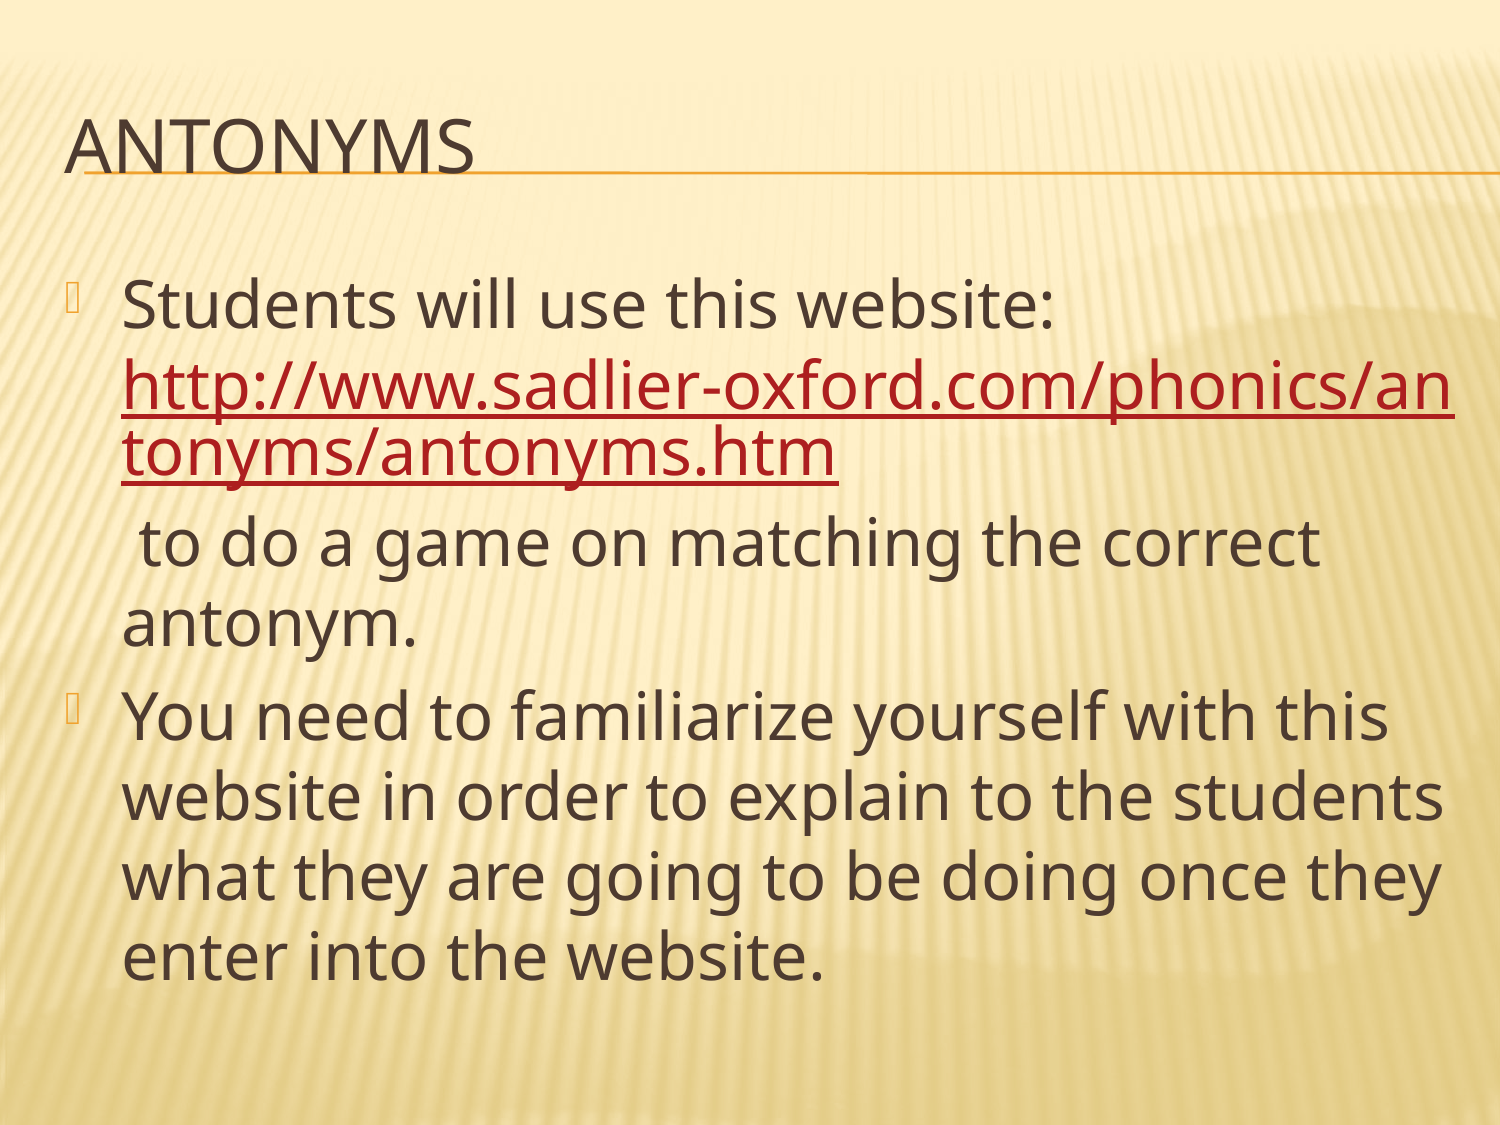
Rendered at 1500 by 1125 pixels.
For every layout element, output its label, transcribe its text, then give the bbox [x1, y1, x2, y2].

list Students will use this website: http://www.sadlier-oxford.com/phonics/antonyms/antonyms.htm to do a game on matching the correct antonym. You need to familiarize yourself with this website in order to explain to the students what they are going to be doing once they enter into the website. [50, 254, 1475, 998]
title Antonyms [50, 75, 1475, 213]
